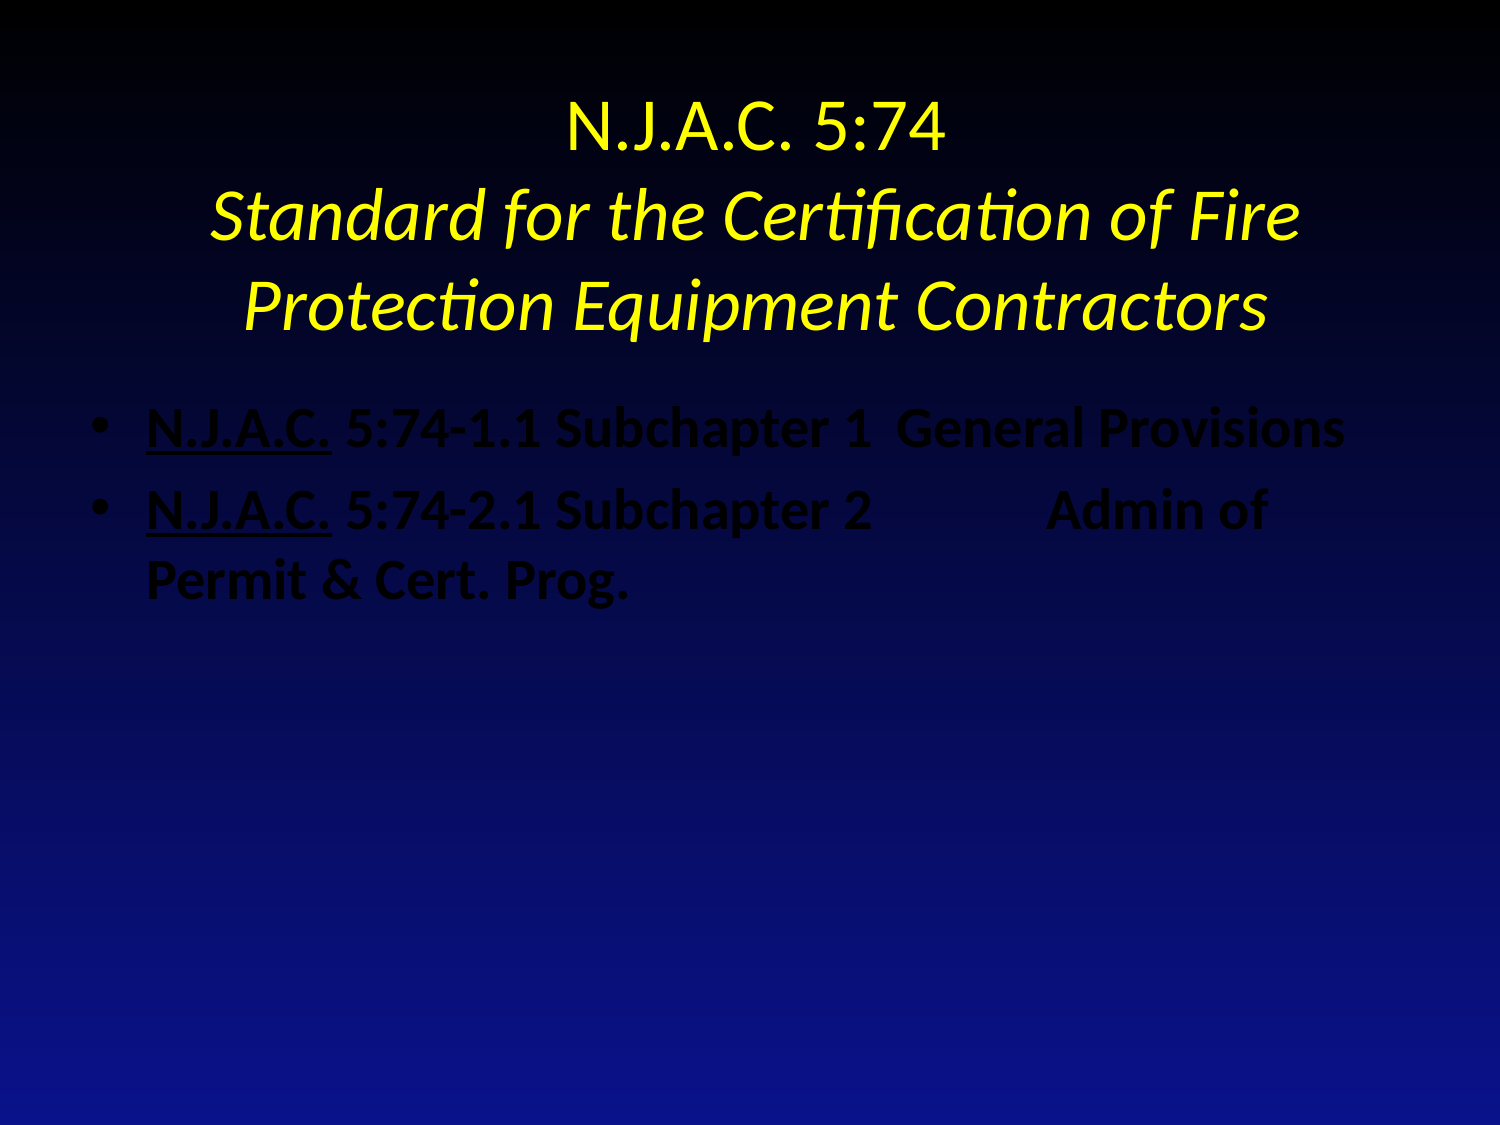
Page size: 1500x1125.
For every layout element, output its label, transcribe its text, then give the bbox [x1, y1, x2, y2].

list N.J.A.C. 5:74-1.1 Subchapter 1 General Provisions N.J.A.C. 5:74-2.1 Subchapter 2 Admin of Permit & Cert. Prog. [75, 381, 1425, 1025]
title N.J.A.C. 5:74 Standard for the Certification of Fire Protection Equipment Contractors [75, 45, 1438, 375]
